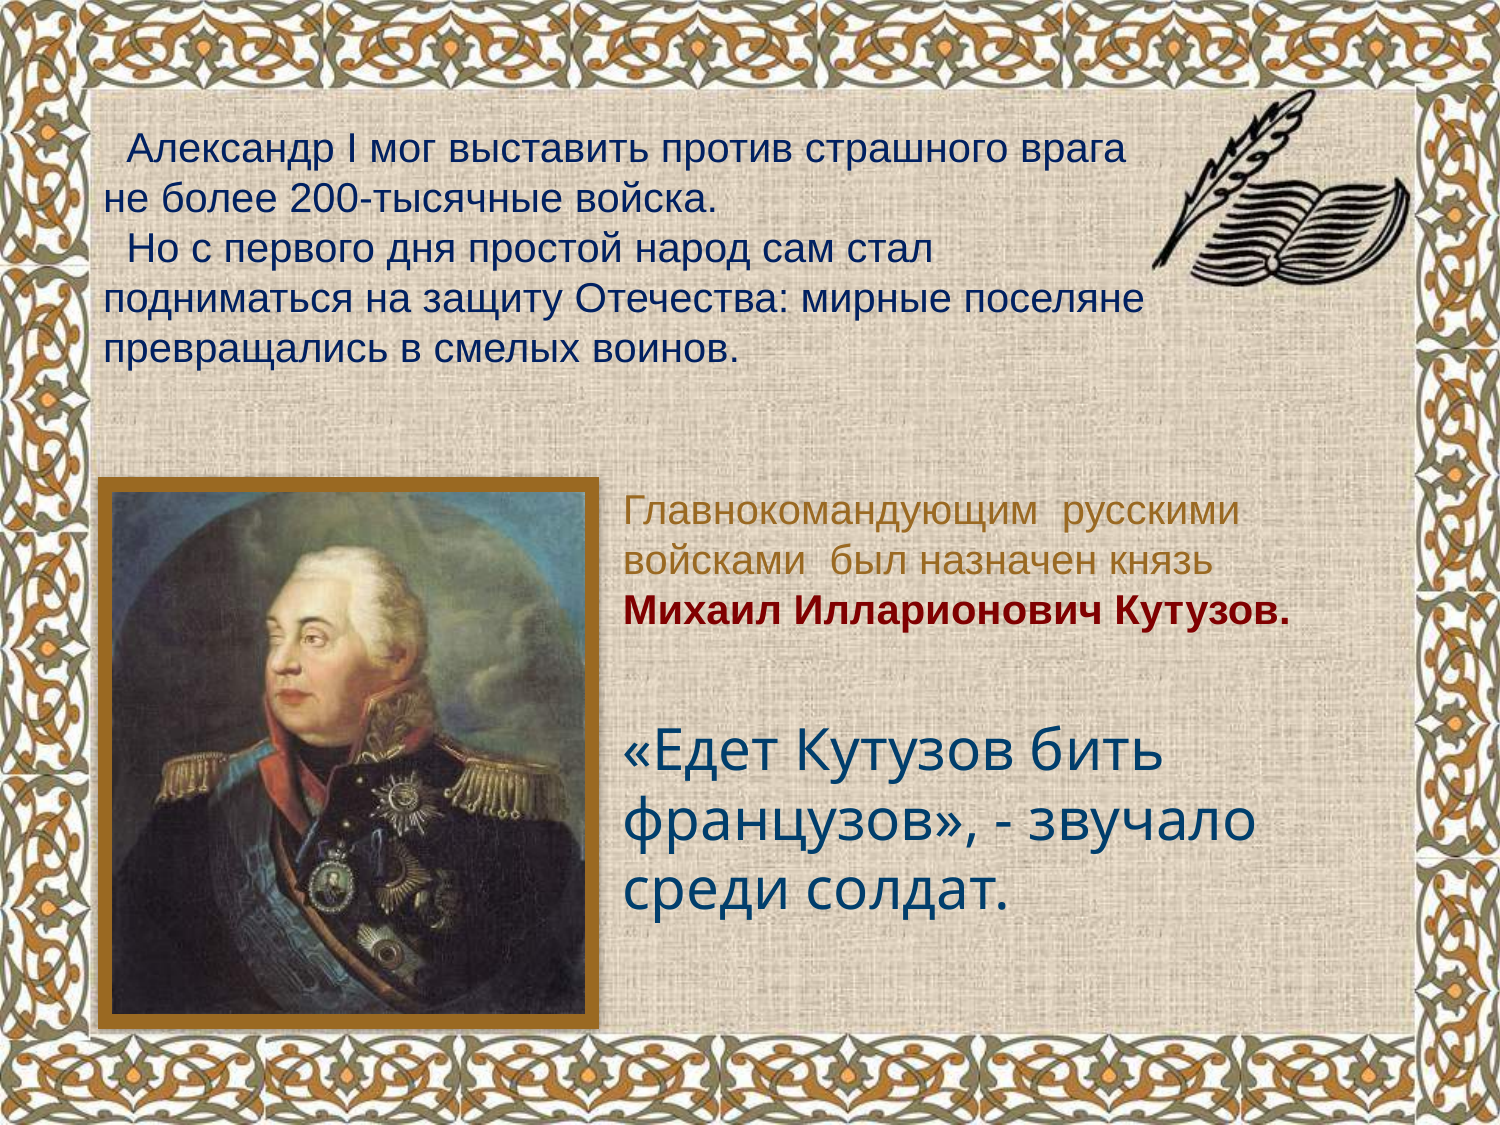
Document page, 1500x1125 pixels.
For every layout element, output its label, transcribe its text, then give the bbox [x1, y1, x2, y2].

text_box Главнокомандующим русскими войсками был назначен князь Михаил Илларионович Кутузов. [608, 475, 1436, 691]
text_box «Едет Кутузов бить французов», - звучало среди солдат. [608, 704, 1424, 929]
picture [0, 0, 1500, 1125]
text_box Александр I мог выставить против страшного врага не более 200-тысячные войска. Но с первого дня простой народ сам стал подниматься на защиту Отечества: мирные поселяне превращались в смелых воинов. [88, 113, 1199, 429]
